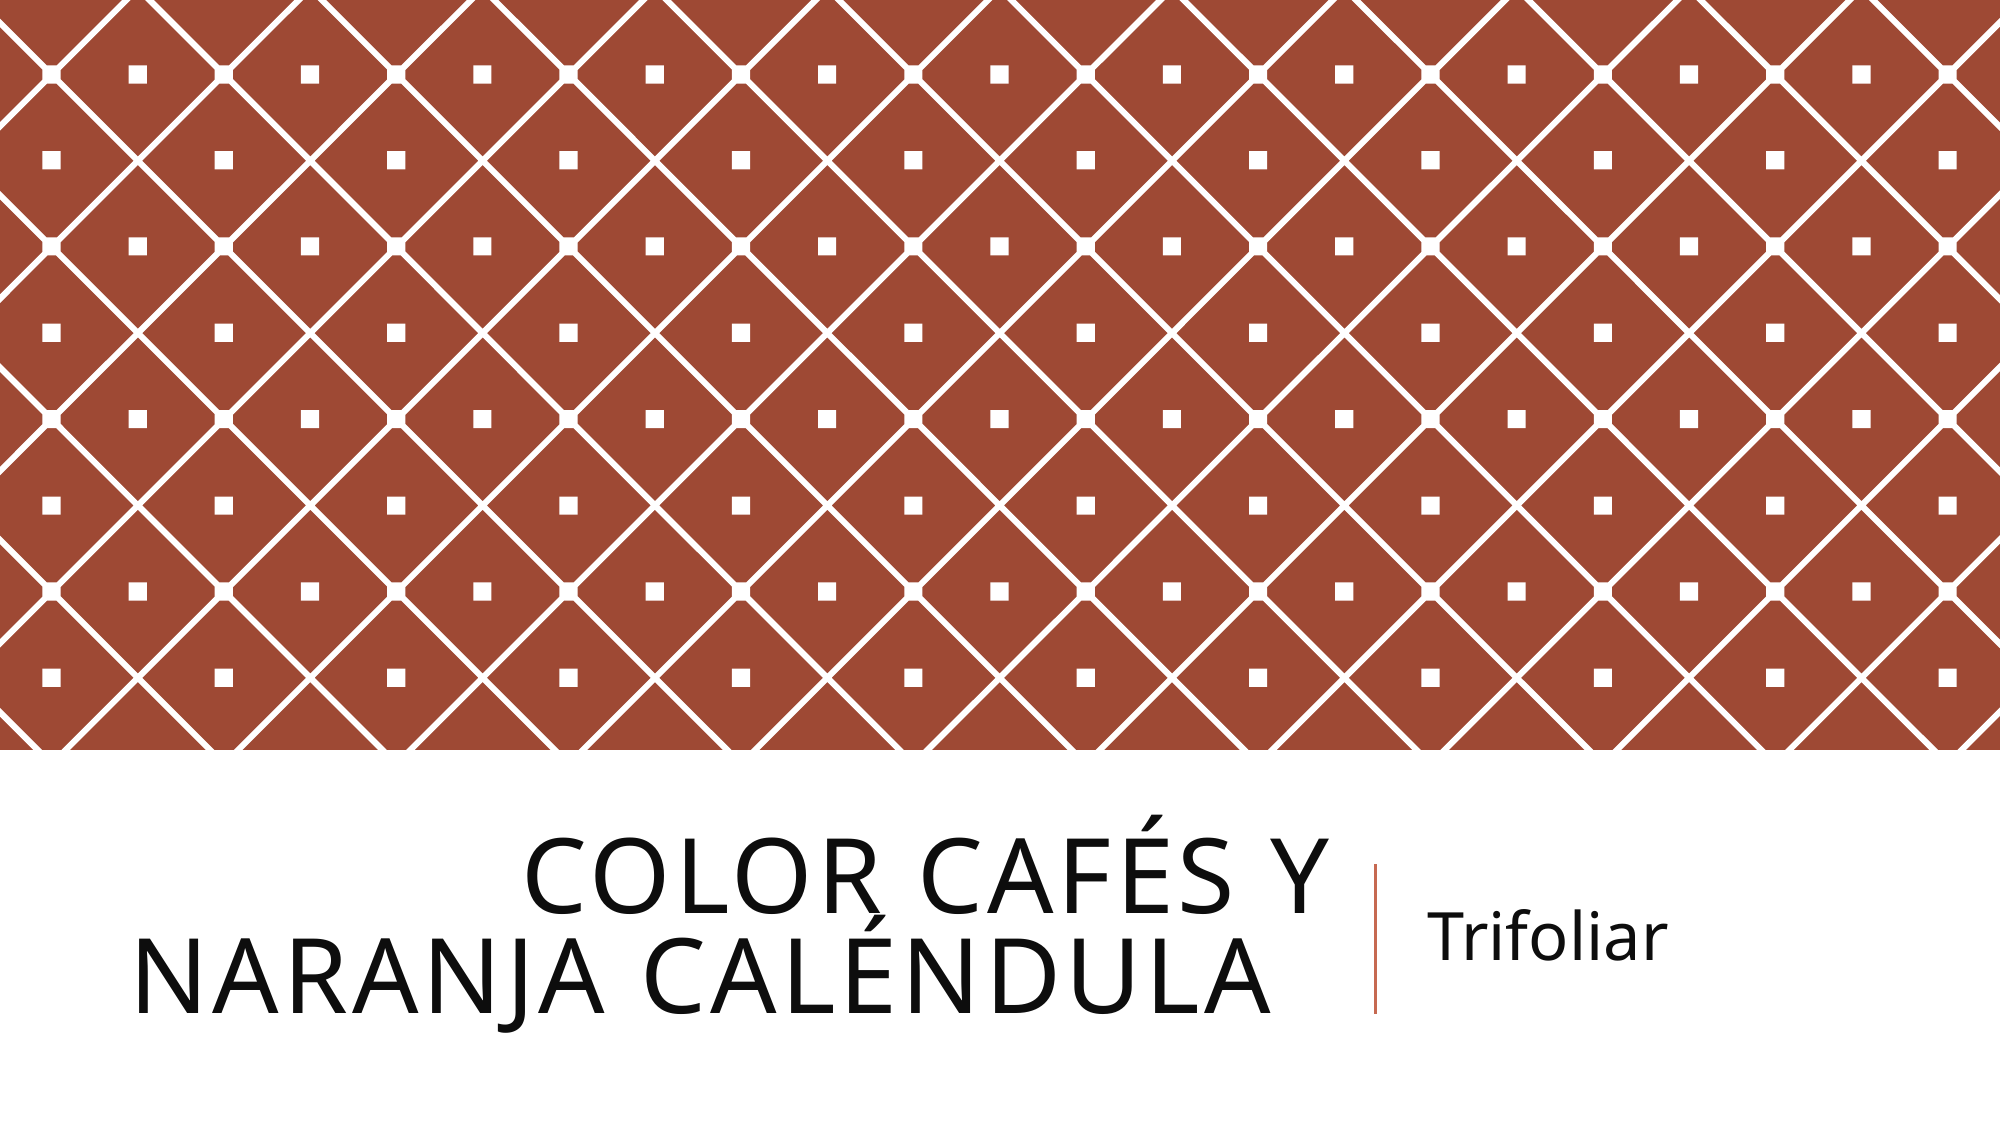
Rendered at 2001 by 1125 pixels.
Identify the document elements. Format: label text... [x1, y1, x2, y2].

title Color cafés y naranja caléndula [75, 813, 1350, 1054]
subtitle Trifoliar [1412, 813, 1938, 1054]
